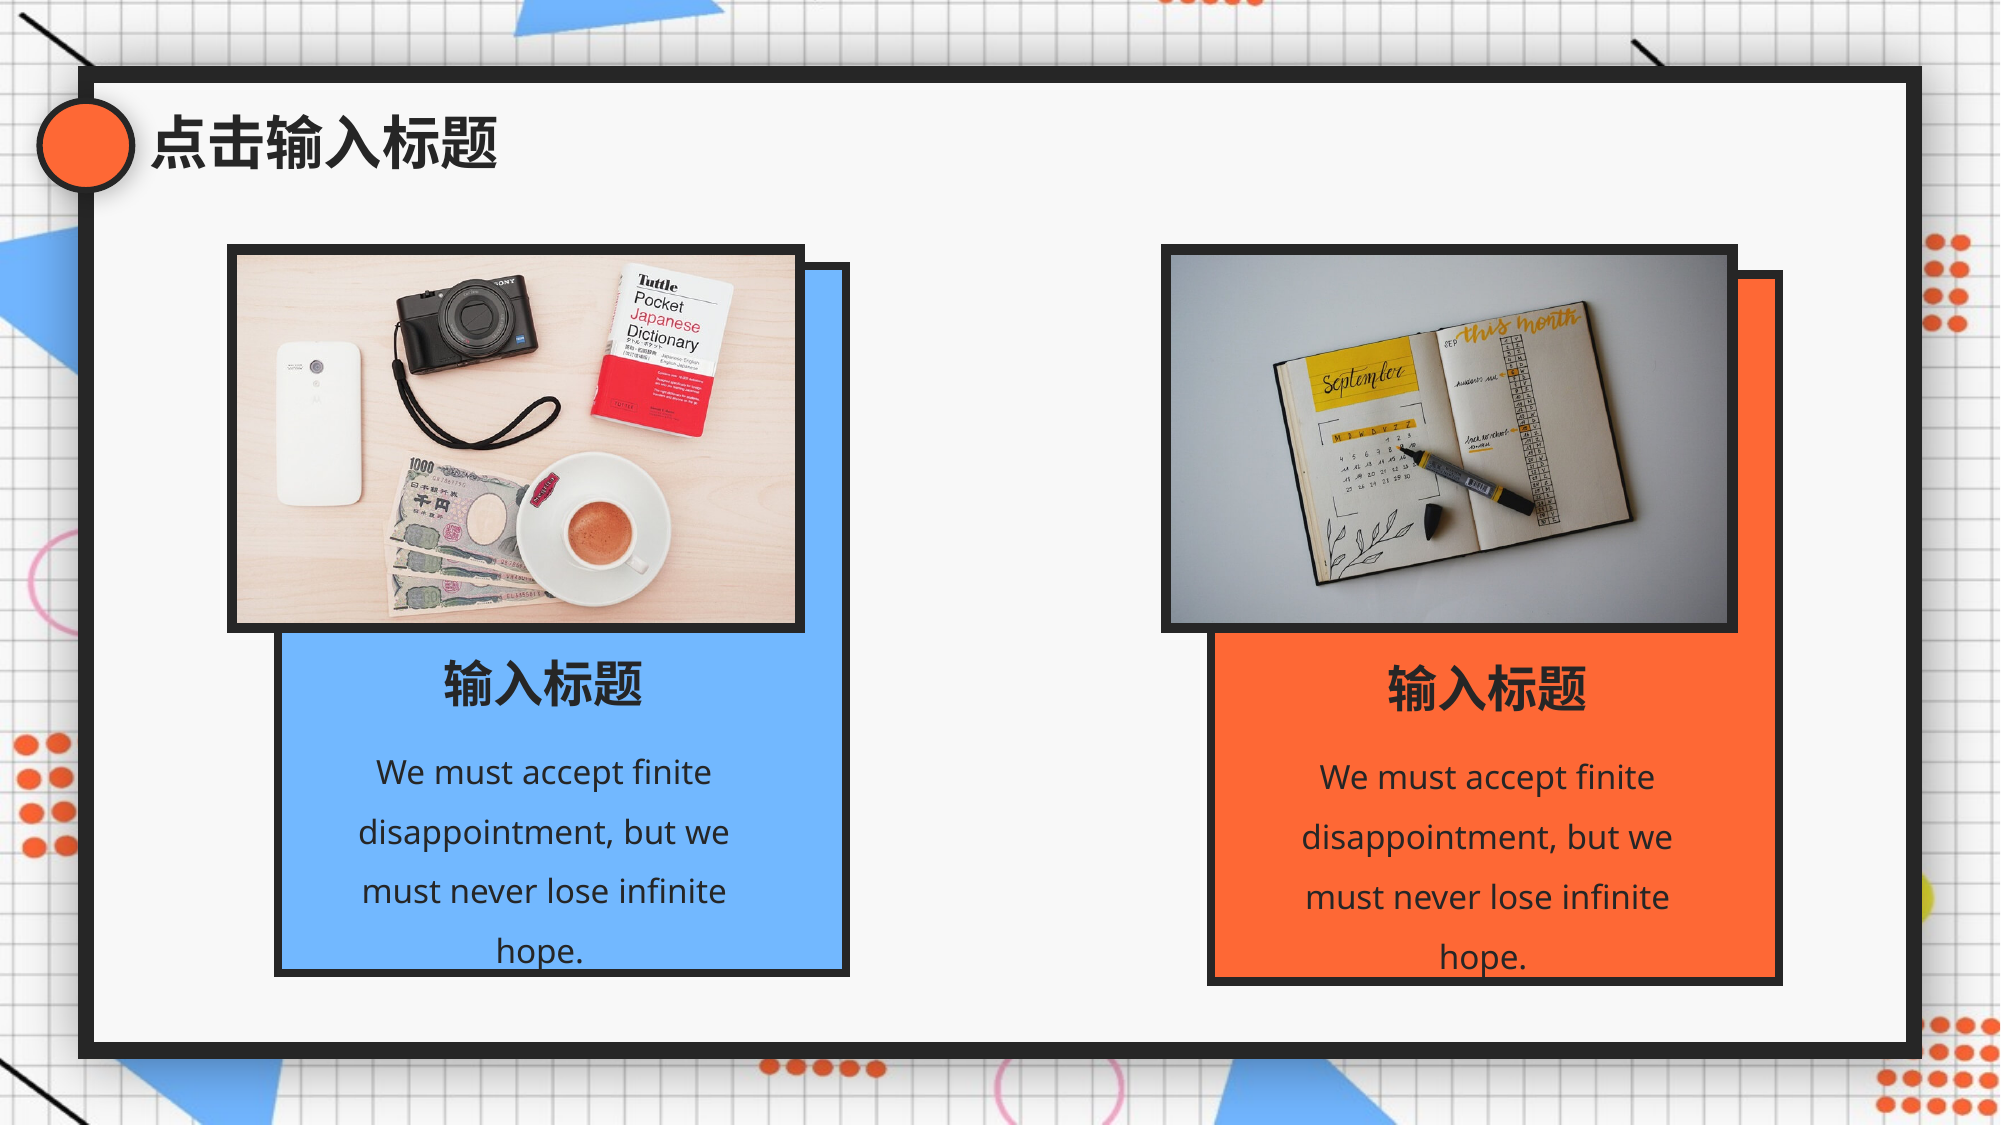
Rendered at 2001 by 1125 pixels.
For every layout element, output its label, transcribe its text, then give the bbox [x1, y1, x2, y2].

text_box We must accept finite disappointment, but we must never lose infinite hope. [1256, 729, 1719, 984]
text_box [39, 99, 516, 191]
picture [0, 0, 2001, 1125]
text_box [85, 73, 1915, 1051]
text_box 输入标题 [429, 644, 659, 720]
text_box [1210, 273, 1780, 982]
text_box We must accept finite disappointment, but we must never lose infinite hope. [313, 723, 776, 978]
text_box [231, 248, 801, 629]
text_box [1165, 248, 1734, 629]
text_box 输入标题 [1372, 650, 1603, 726]
text_box [277, 265, 847, 974]
